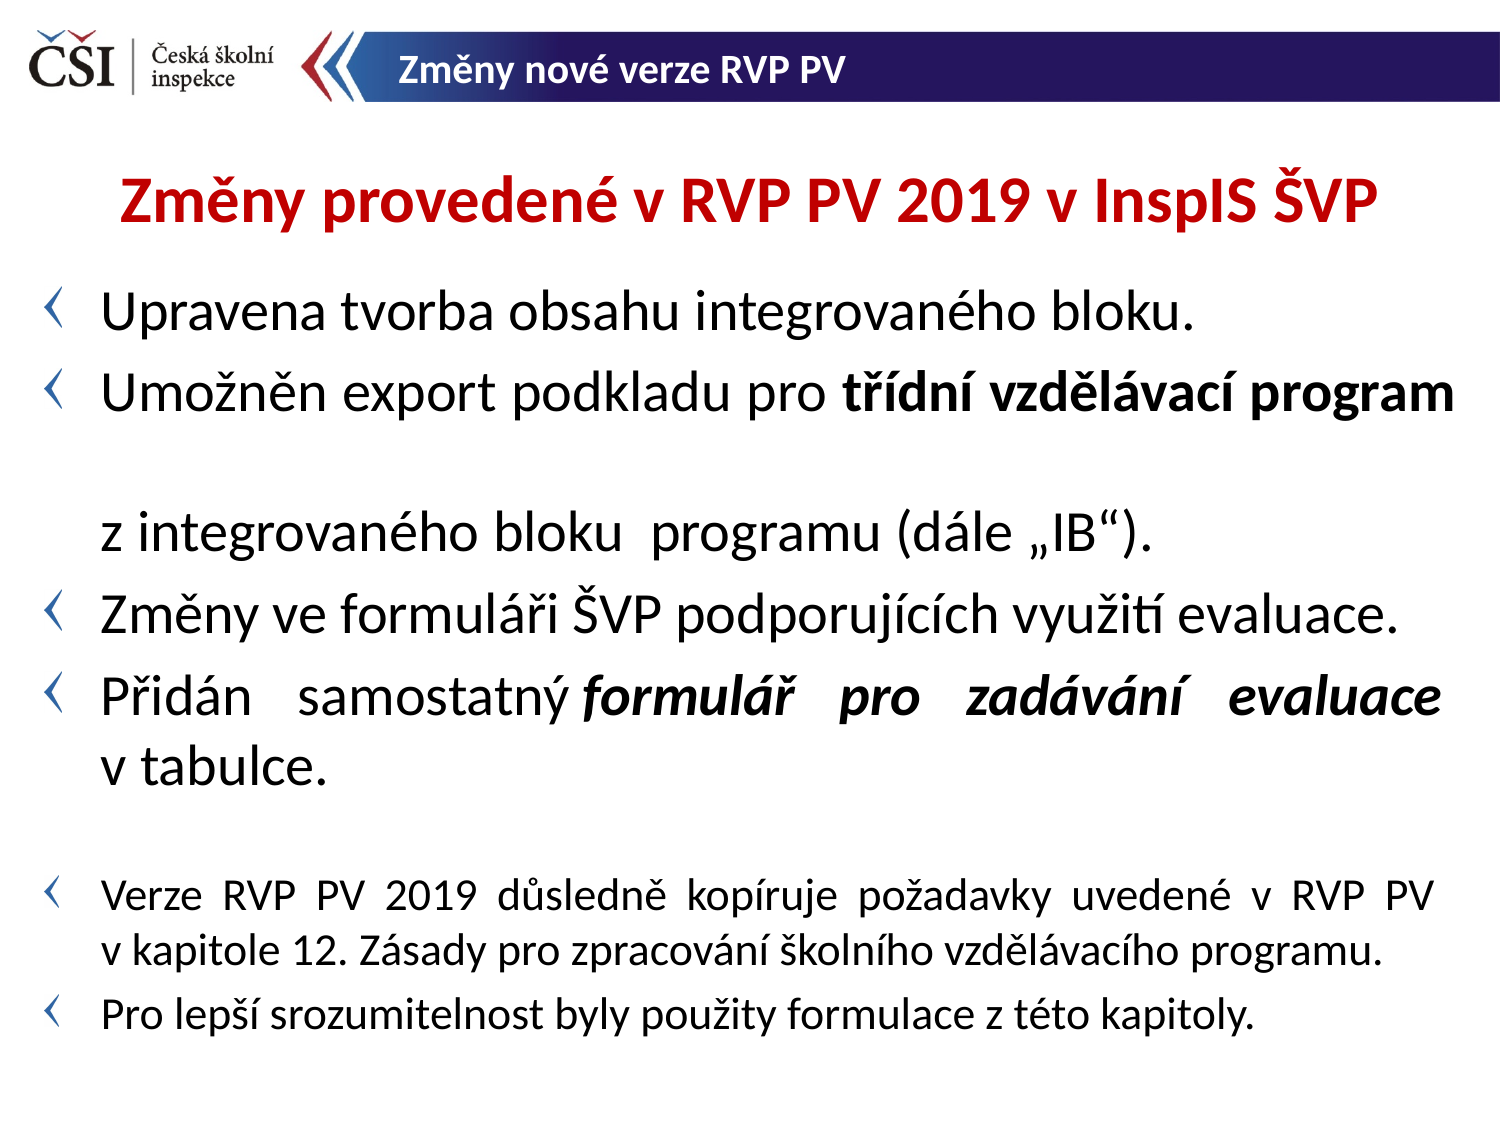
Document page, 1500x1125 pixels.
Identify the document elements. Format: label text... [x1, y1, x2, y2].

picture [29, 30, 1500, 102]
picture [44, 368, 62, 409]
picture [44, 286, 62, 328]
list Změny provedené v RVP PV 2019 v InspIS ŠVP [29, 125, 1471, 268]
picture [44, 589, 62, 631]
list Upravena tvorba obsahu integrovaného bloku. Umožněn export podkladu pro třídní vzdělávací program z integrovaného bloku programu (dále „IB“). Změny ve formuláři ŠVP podporujících využití evaluace. Přidán samostatný formulář pro zadávání evaluace v tabulce. Verze RVP PV 2019 důsledně kopíruje požadavky uvedené v RVP PV v kapitole 12. Zásady pro zpracování školního vzdělávacího programu. Pro lepší srozumitelnost byly použity formulace z této kapitoly. [29, 297, 1471, 1094]
picture [44, 671, 62, 713]
picture [44, 994, 59, 1027]
text_box Změny nové verze RVP PV [383, 33, 901, 100]
picture [44, 875, 59, 908]
